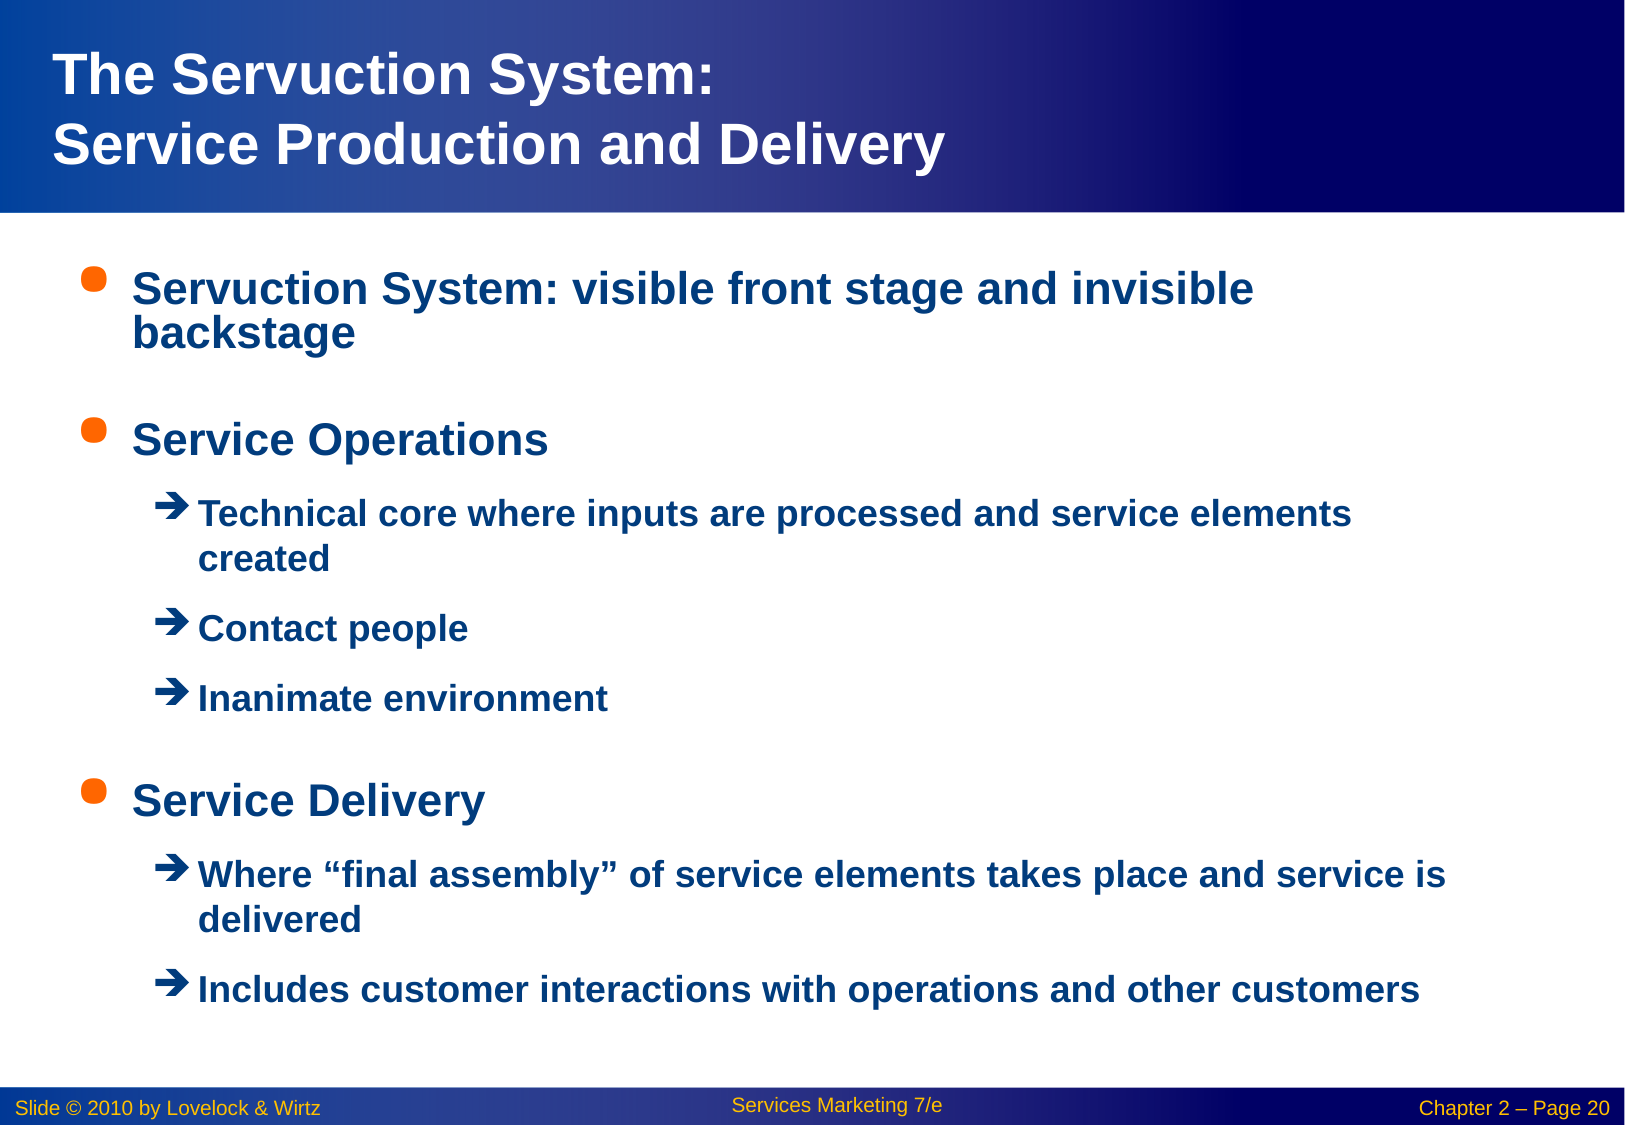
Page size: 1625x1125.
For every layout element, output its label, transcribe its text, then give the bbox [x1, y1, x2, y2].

list Servuction System: visible front stage and invisible backstage Service Operations Technical core where inputs are processed and service elements created Contact people Inanimate environment Service Delivery Where “final assembly” of service elements takes place and service is delivered Includes customer interactions with operations and other customers [61, 261, 1463, 1051]
title The Servuction System: Service Production and Delivery [36, 37, 1088, 176]
